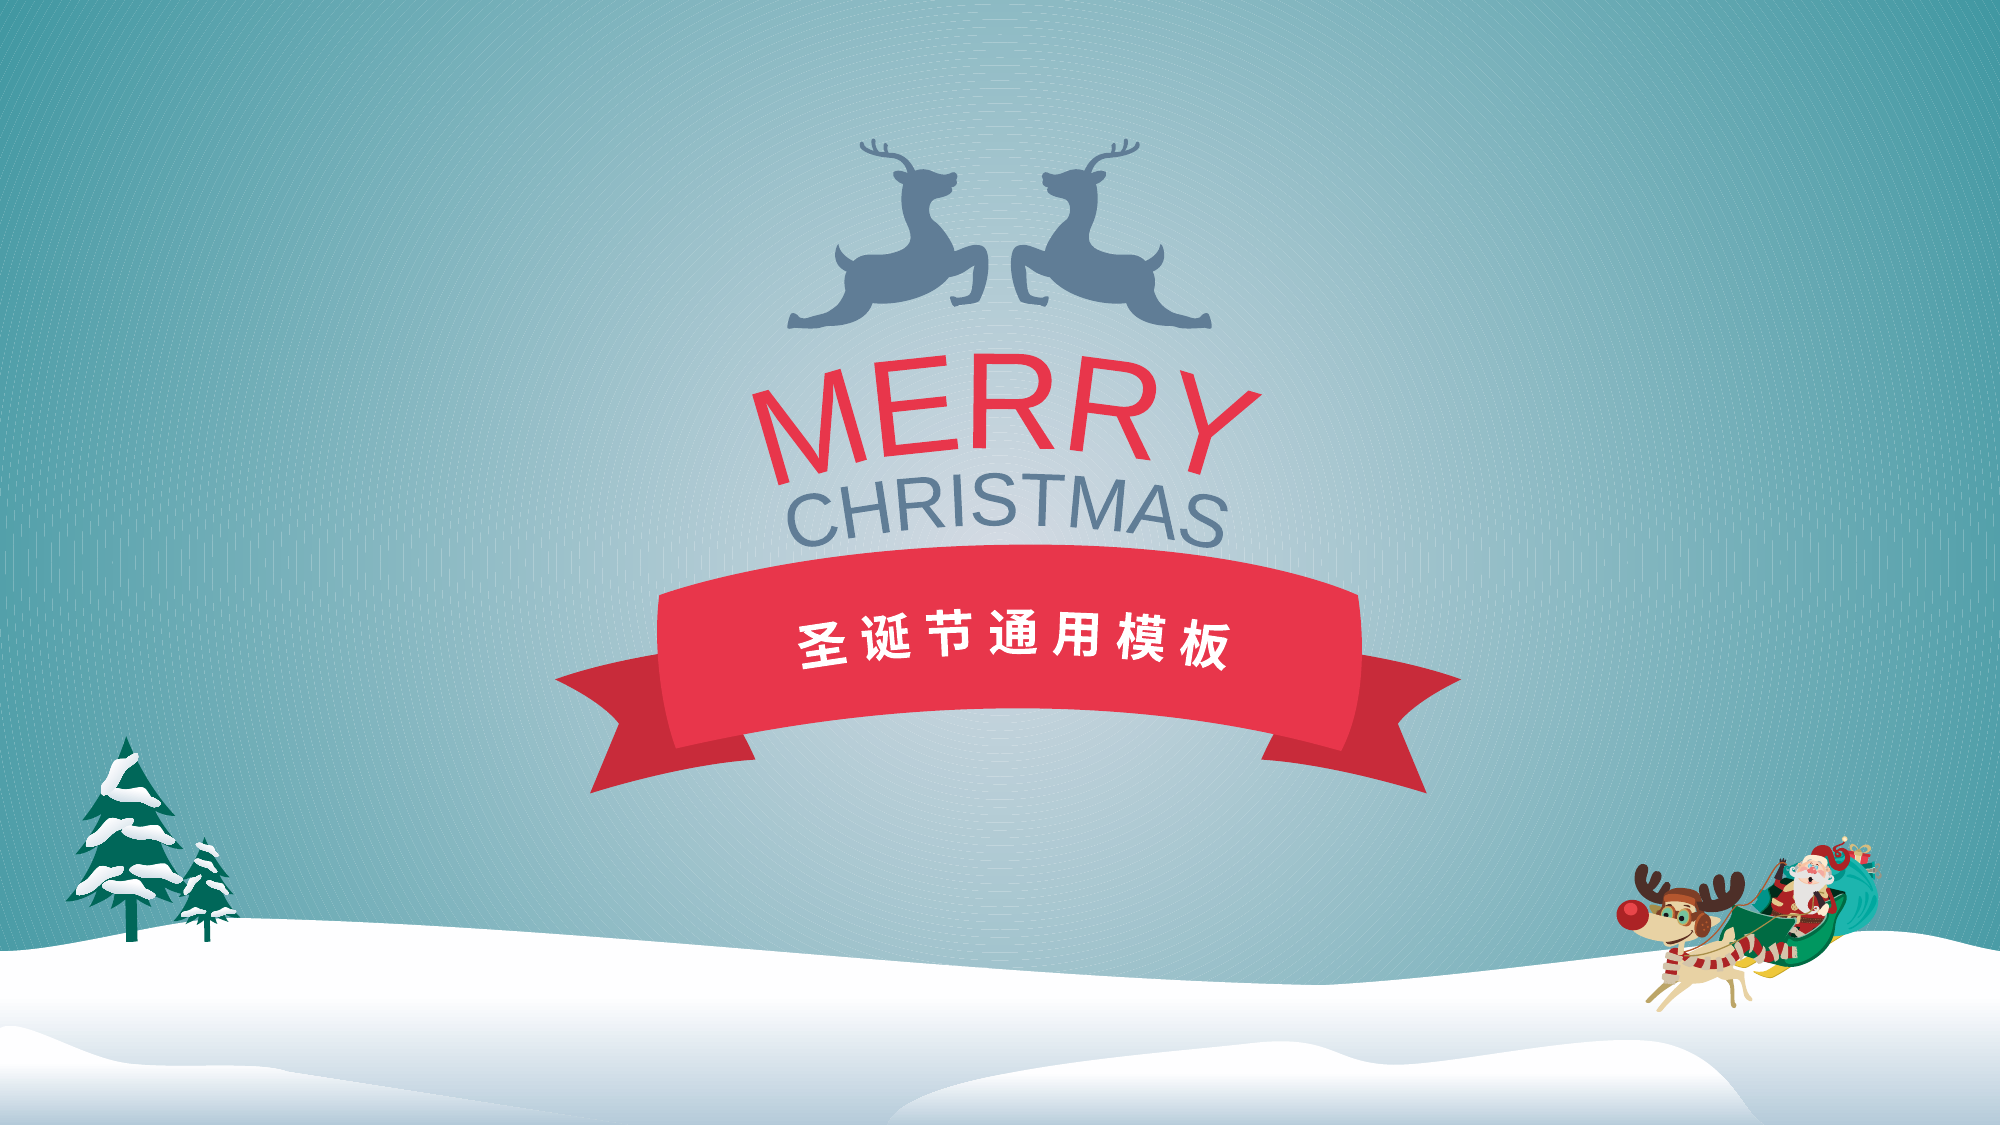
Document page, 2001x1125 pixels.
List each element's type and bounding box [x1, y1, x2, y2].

text_box [0, 736, 2000, 1125]
text_box [554, 541, 1462, 736]
text_box [787, 138, 989, 329]
text_box [1010, 138, 1212, 329]
